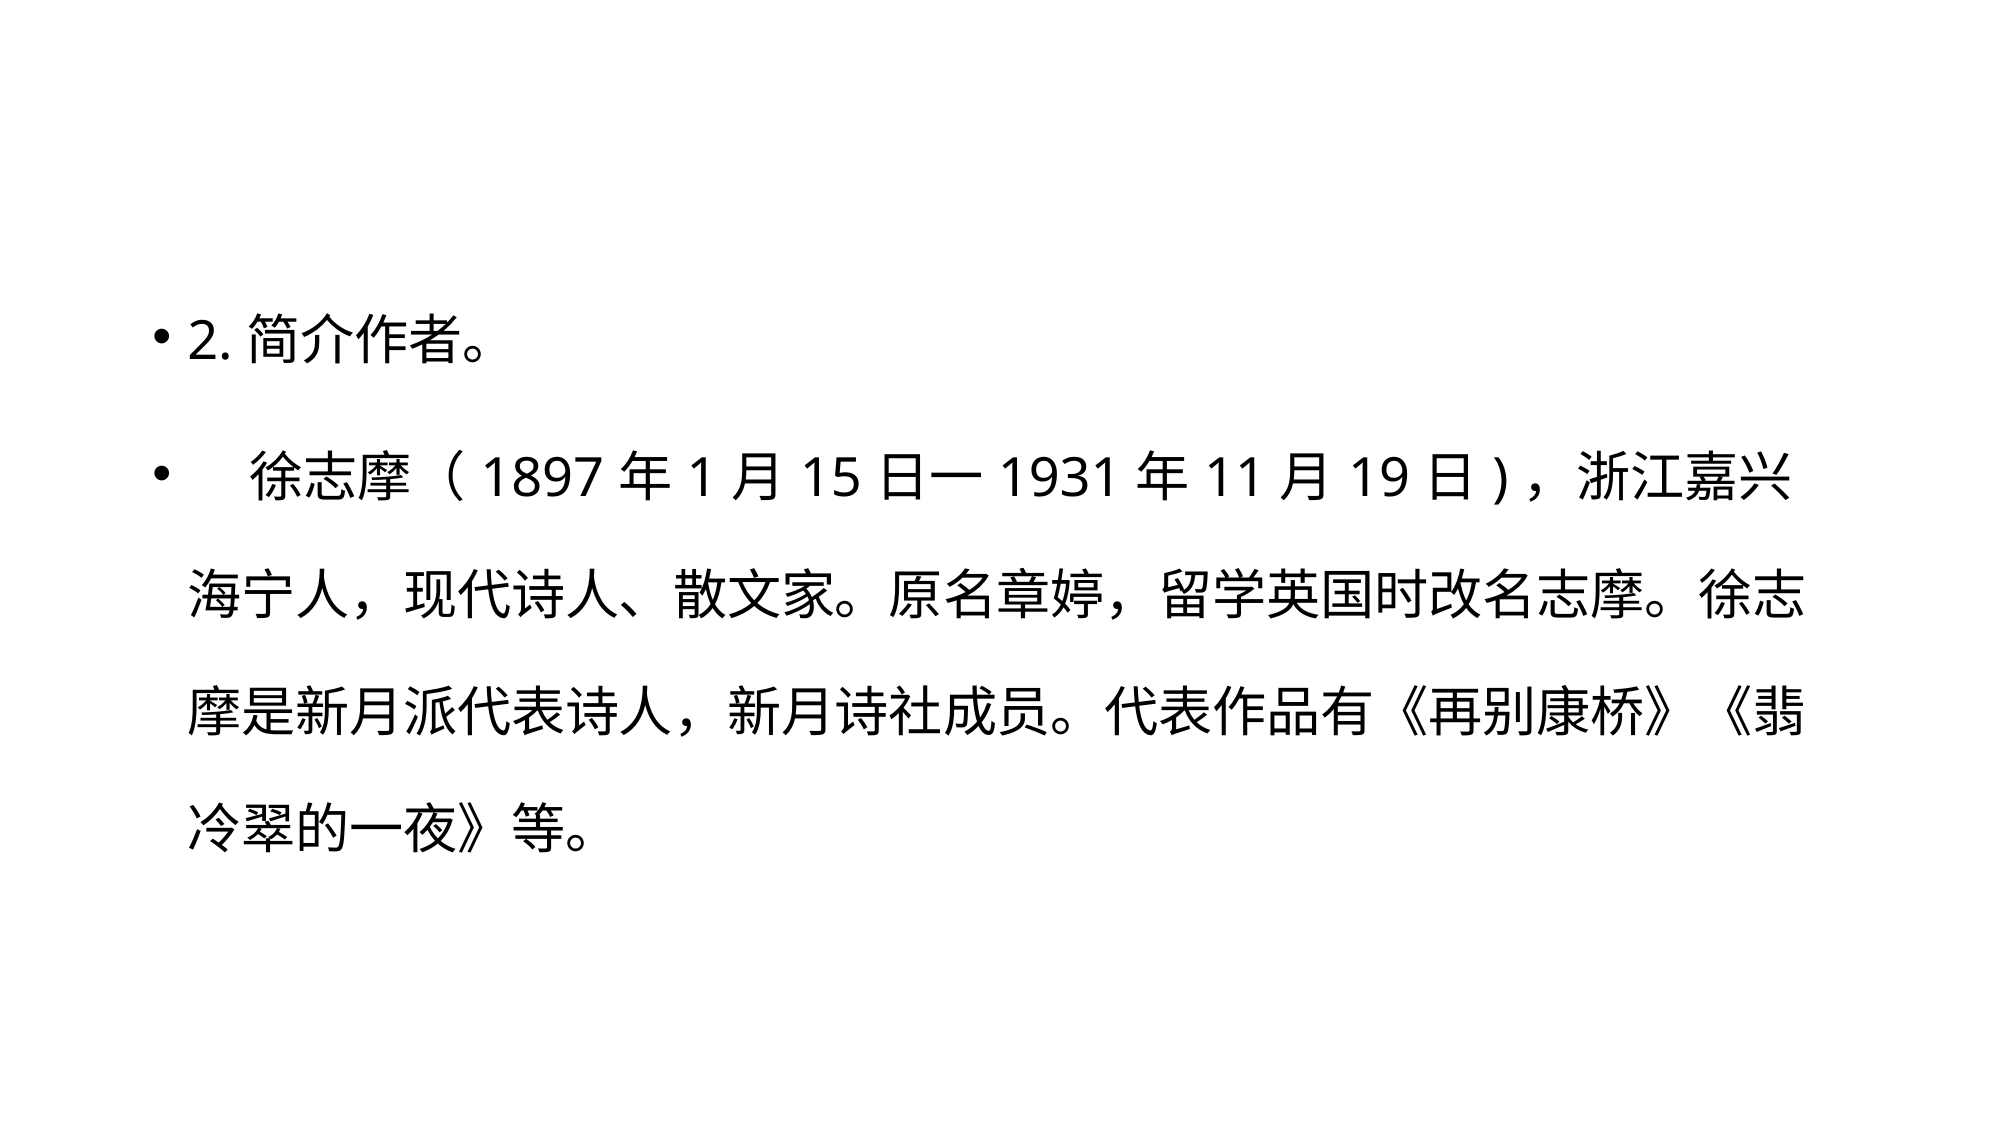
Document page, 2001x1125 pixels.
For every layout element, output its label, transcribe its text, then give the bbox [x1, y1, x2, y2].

list 2.简介作者。 徐志摩（1897年1月15日一1931年11月19日)，浙江嘉兴海宁人，现代诗人、散文家。原名章婷，留学英国时改名志摩。徐志摩是新月派代表诗人，新月诗社成员。代表作品有《再别康桥》《翡冷翠的一夜》等。 [137, 249, 1828, 876]
